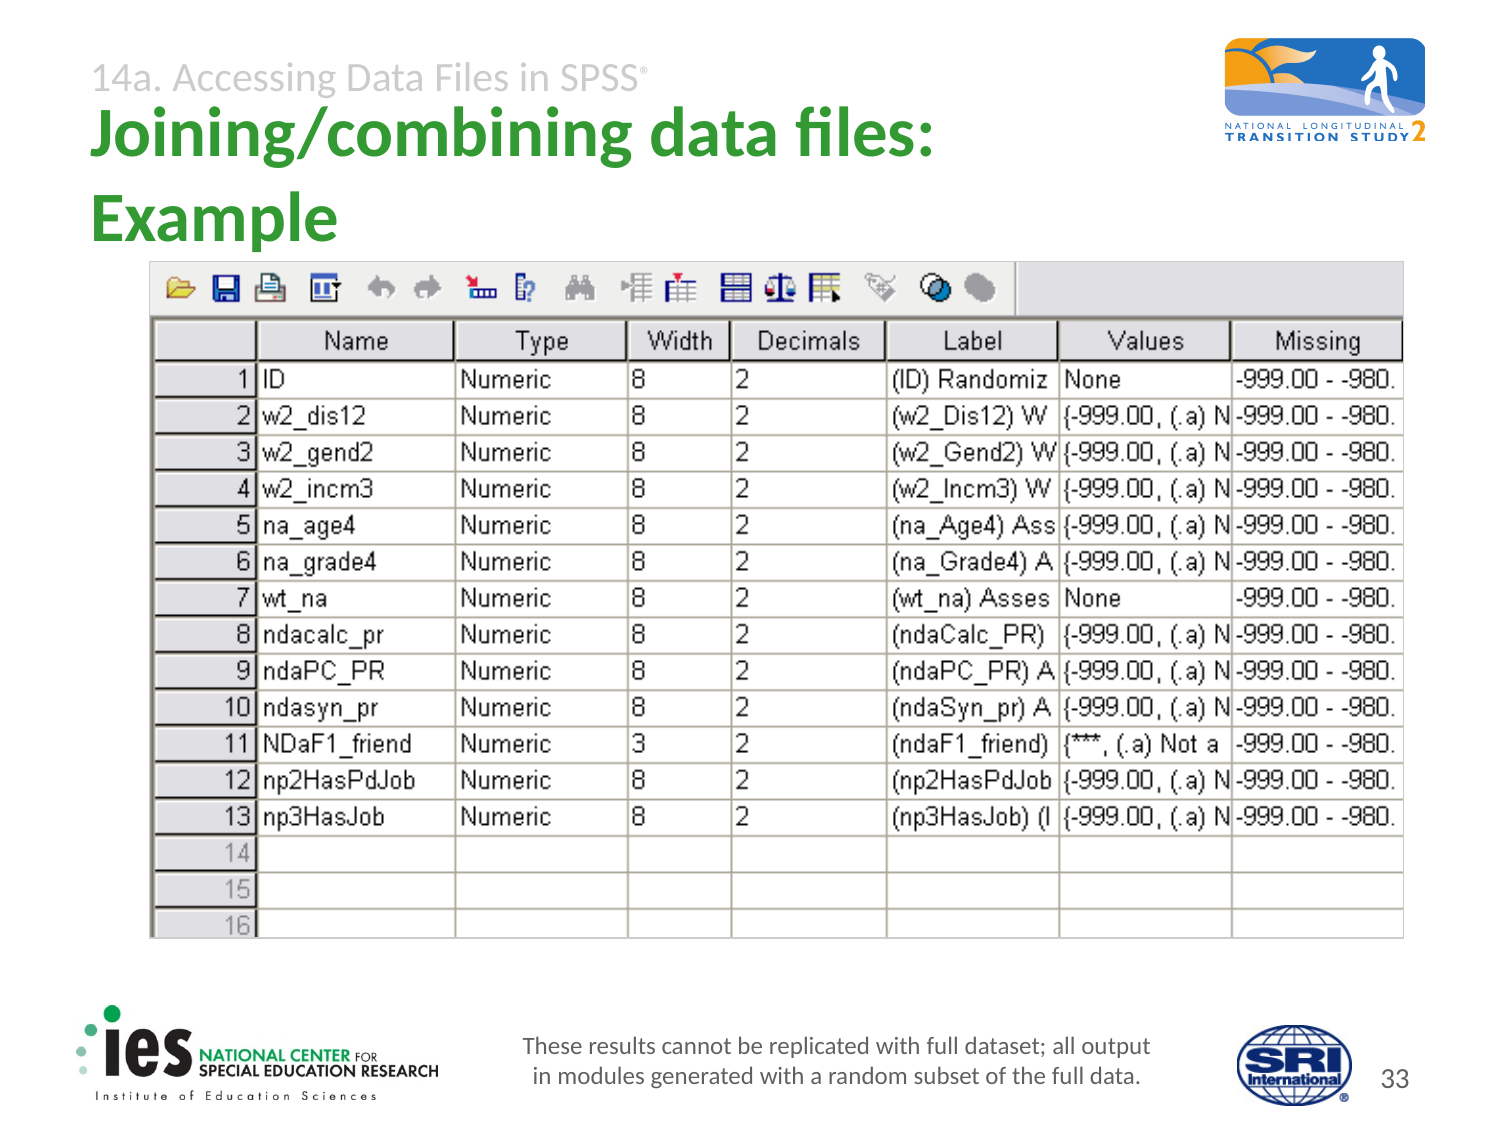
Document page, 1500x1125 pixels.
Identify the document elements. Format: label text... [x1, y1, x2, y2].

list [149, 261, 1404, 938]
picture [76, 1005, 438, 1100]
title Joining/combining data files: Example [74, 103, 1426, 238]
footer These results cannot be replicated with full dataset; all output in modules generated with a random subset of the full data. [437, 1021, 1238, 1101]
picture [1237, 1025, 1352, 1106]
slide_number 32 [1321, 1051, 1426, 1125]
